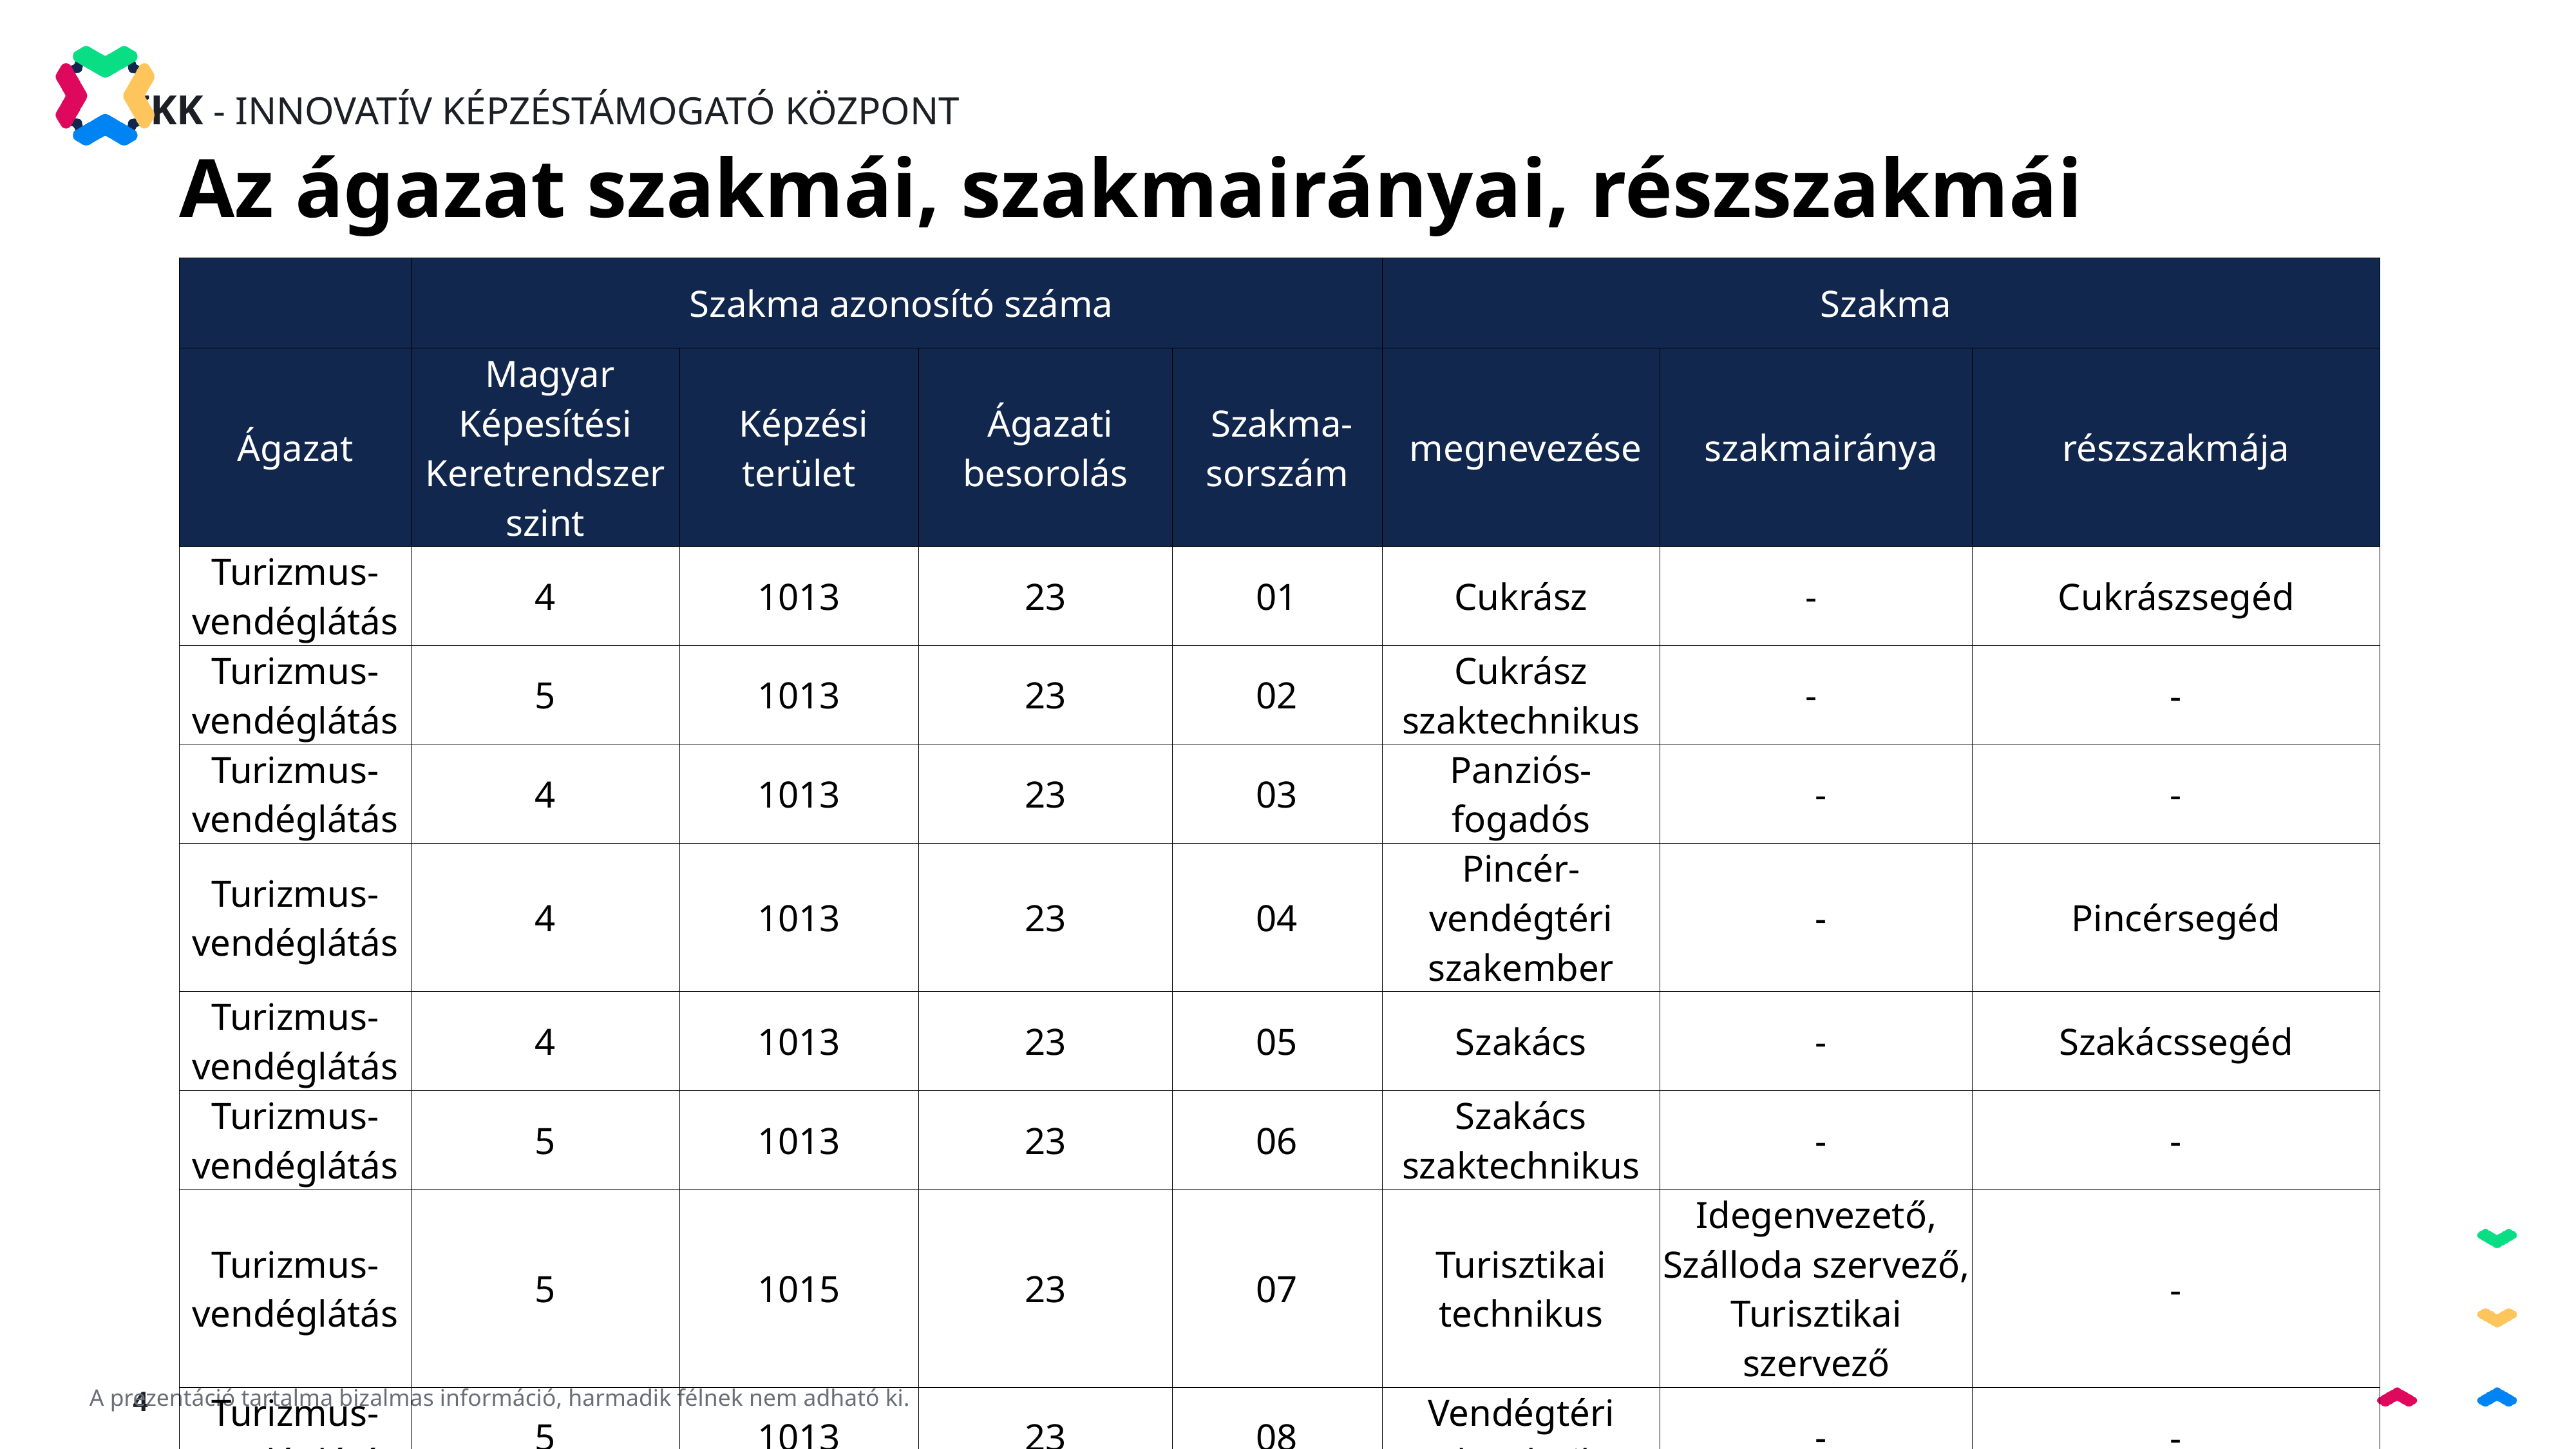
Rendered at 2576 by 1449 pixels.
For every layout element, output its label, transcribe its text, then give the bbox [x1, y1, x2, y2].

table_cell - [1660, 992, 1972, 1090]
table_cell 1013 [680, 646, 918, 744]
table_cell 23 [919, 844, 1172, 991]
table_cell megnevezése [1383, 348, 1660, 546]
table_cell Cukrász [1383, 547, 1660, 645]
table_cell 5 [412, 1091, 679, 1189]
table_cell Turizmus-vendéglátás [180, 1091, 411, 1189]
table_cell - [1660, 1388, 1972, 1449]
table_cell szakmairánya [1660, 348, 1972, 546]
table_cell 1015 [680, 1190, 918, 1387]
table_cell Magyar Képesítési Keretrendszer szint [412, 348, 679, 546]
table_cell - [1973, 646, 2380, 744]
picture [55, 46, 155, 146]
table_cell 5 [412, 646, 679, 744]
table_header Szakma [1383, 258, 2380, 348]
table_header [180, 258, 411, 348]
table_cell - [1973, 744, 2380, 843]
table_cell - [1660, 744, 1972, 843]
table_cell Ágazat [180, 348, 411, 546]
table_cell 23 [919, 1190, 1172, 1387]
table_cell 1013 [680, 1388, 918, 1449]
table_cell Képzési terület [680, 348, 918, 546]
table_cell - [1973, 1091, 2380, 1189]
table_cell 1013 [680, 1091, 918, 1189]
table_cell 4 [412, 744, 679, 843]
table_cell - [1660, 547, 1972, 645]
table_cell 02 [1173, 646, 1382, 744]
table_cell 1013 [680, 992, 918, 1090]
table_cell 07 [1173, 1190, 1382, 1387]
table_cell Turizmus-vendéglátás [180, 547, 411, 645]
table_cell Ágazati besorolás [919, 348, 1172, 546]
table_cell - [1660, 646, 1972, 744]
table_cell - [1660, 844, 1972, 991]
table_cell 23 [919, 1388, 1172, 1449]
table_cell 4 [412, 992, 679, 1090]
table_cell Pincér-vendégtéri szakember [1383, 844, 1660, 991]
table_cell - [1660, 1091, 1972, 1189]
table_header Szakma azonosító száma [412, 258, 1382, 348]
table_cell 05 [1173, 992, 1382, 1090]
table_cell Cukrász szaktechnikus [1383, 646, 1660, 744]
table_cell Cukrászsegéd [1973, 547, 2380, 645]
table_cell 03 [1173, 744, 1382, 843]
table_cell Turizmus-vendéglátás [180, 646, 411, 744]
table_cell 1013 [680, 844, 918, 991]
table_cell - [1973, 1388, 2380, 1449]
table_cell 23 [919, 1091, 1172, 1189]
table_cell 5 [412, 1190, 679, 1387]
list Az ágazat szakmái, szakmairányai, részszakmái [179, 137, 2340, 211]
table_cell Szakácssegéd [1973, 992, 2380, 1090]
table_cell 04 [1173, 844, 1382, 991]
table_cell Turizmus-vendéglátás [180, 1388, 411, 1449]
table_cell 23 [919, 744, 1172, 843]
table_cell Szakma-sorszám [1173, 348, 1382, 546]
table_cell Vendégtéri szaktechnikus [1383, 1388, 1660, 1449]
table_cell 23 [919, 992, 1172, 1090]
table_cell 06 [1173, 1091, 1382, 1189]
table_cell Szakács [1383, 992, 1660, 1090]
table_cell Idegenvezető, Szálloda szervező, Turisztikai szervező [1660, 1190, 1972, 1387]
table_cell Turizmus-vendéglátás [180, 844, 411, 991]
table_cell Turisztikai technikus [1383, 1190, 1660, 1387]
table_cell 5 [412, 1388, 679, 1449]
table_cell 08 [1173, 1388, 1382, 1449]
table_cell 23 [919, 646, 1172, 744]
table_cell 4 [412, 547, 679, 645]
table_cell 1013 [680, 547, 918, 645]
table_cell részszakmája [1973, 348, 2380, 546]
table_cell Turizmus-vendéglátás [180, 1190, 411, 1387]
table_cell Szakács szaktechnikus [1383, 1091, 1660, 1189]
table_cell 23 [919, 547, 1172, 645]
table_cell Panziós-fogadós [1383, 744, 1660, 843]
table_cell - [1973, 1190, 2380, 1387]
picture [2380, 1229, 2517, 1406]
table_cell Pincérsegéd [1973, 844, 2380, 991]
table_cell Turizmus-vendéglátás [180, 992, 411, 1090]
table_cell 01 [1173, 547, 1382, 645]
table_cell 4 [412, 844, 679, 991]
table_cell Turizmus-vendéglátás [180, 744, 411, 843]
table_cell 1013 [680, 744, 918, 843]
